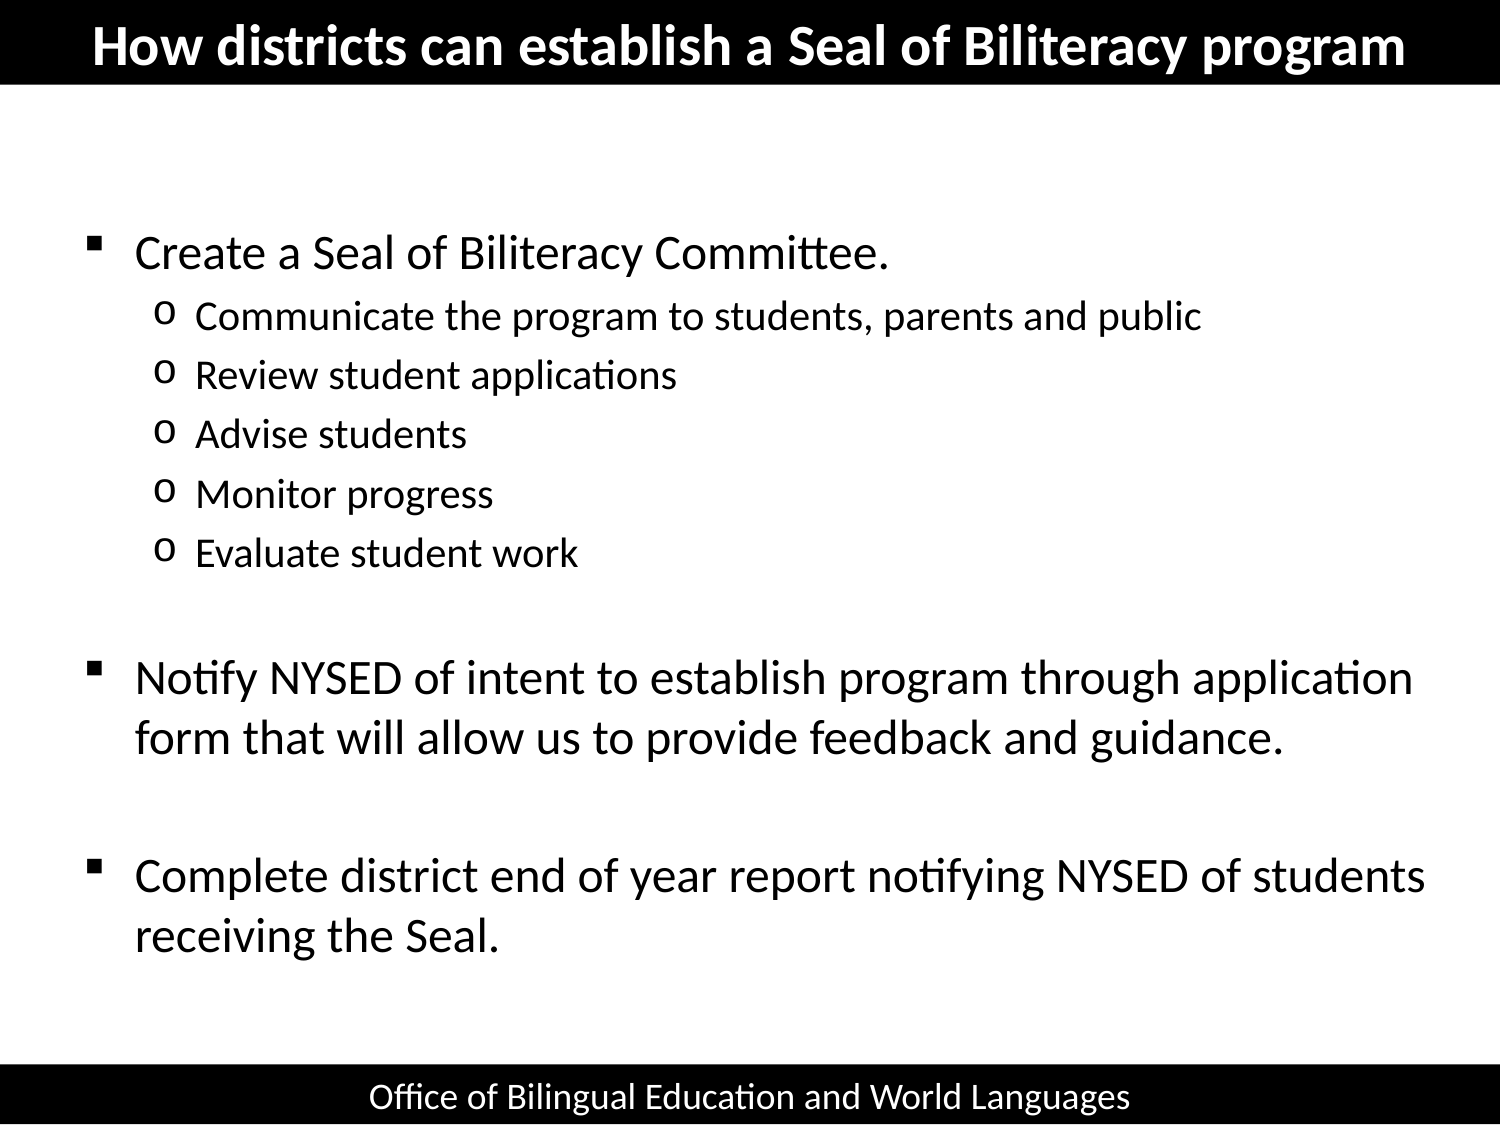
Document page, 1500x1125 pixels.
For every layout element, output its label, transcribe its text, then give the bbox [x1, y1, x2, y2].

text_box Office of Bilingual Education and World Languages [0, 1064, 1500, 1125]
text_box How districts can establish a Seal of Biliteracy program [0, 0, 1500, 85]
list Create a Seal of Biliteracy Committee. Communicate the program to students, parents and public Review student applications Advise students Monitor progress Evaluate student work Notify NYSED of intent to establish program through application form that will allow us to provide feedback and guidance. Complete district end of year report notifying NYSED of students receiving the Seal. [68, 212, 1456, 1013]
